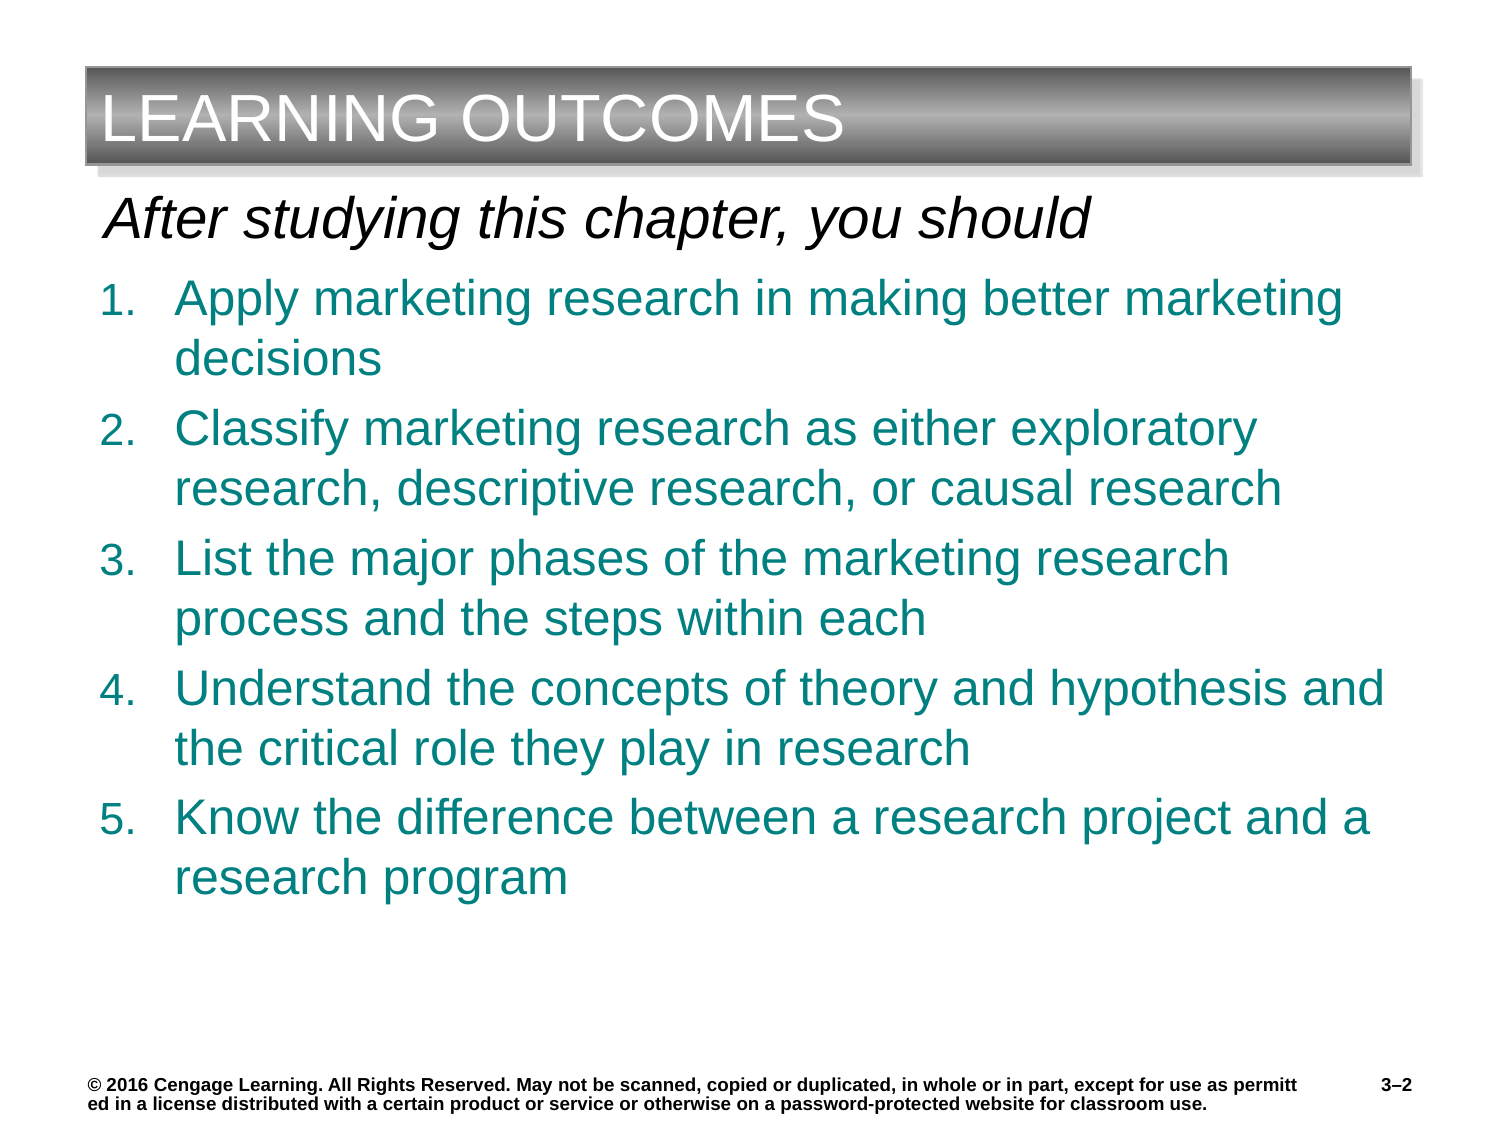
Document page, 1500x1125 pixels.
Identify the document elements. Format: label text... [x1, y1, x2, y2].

footer © 2016 Cengage Learning. All Rights Reserved. May not be scanned, copied or duplicated, in whole or in part, except for use as permitted in a license distributed with a certain product or service or otherwise on a password-protected website for classroom use. [87, 1057, 1050, 1103]
title LEARNING OUTCOMES [85, 66, 1412, 166]
list Apply marketing research in making better marketing decisions Classify marketing research as either exploratory research, descriptive research, or causal research List the major phases of the marketing research process and the steps within each Understand the concepts of theory and hypothesis and the critical role they play in research Know the difference between a research project and a research program [84, 257, 1414, 998]
slide_number 3–2 [1050, 1042, 1413, 1103]
